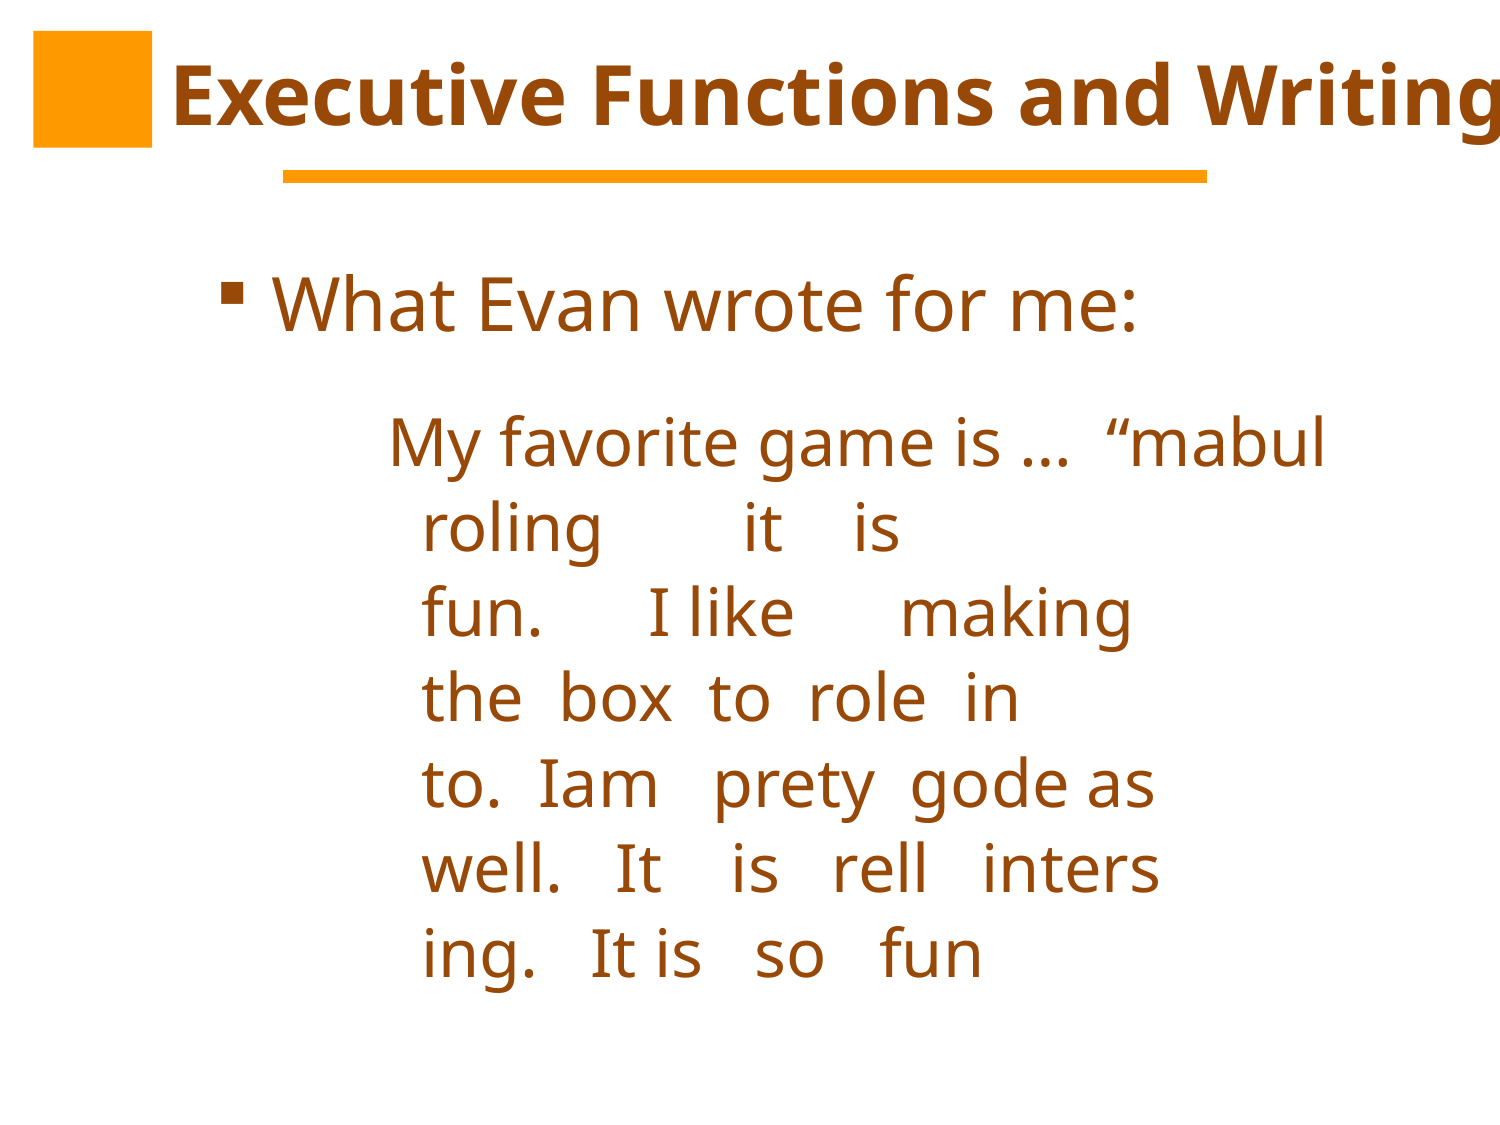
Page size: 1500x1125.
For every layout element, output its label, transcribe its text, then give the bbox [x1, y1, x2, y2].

text_box [31, 29, 154, 150]
list What Evan wrote for me: My favorite game is … “mabul roling it is fun. I like making the box to role in to. Iam prety gode as well. It is rell inters ing. It is so fun [199, 258, 1346, 845]
title Executive Functions and Writing [154, 6, 1500, 151]
